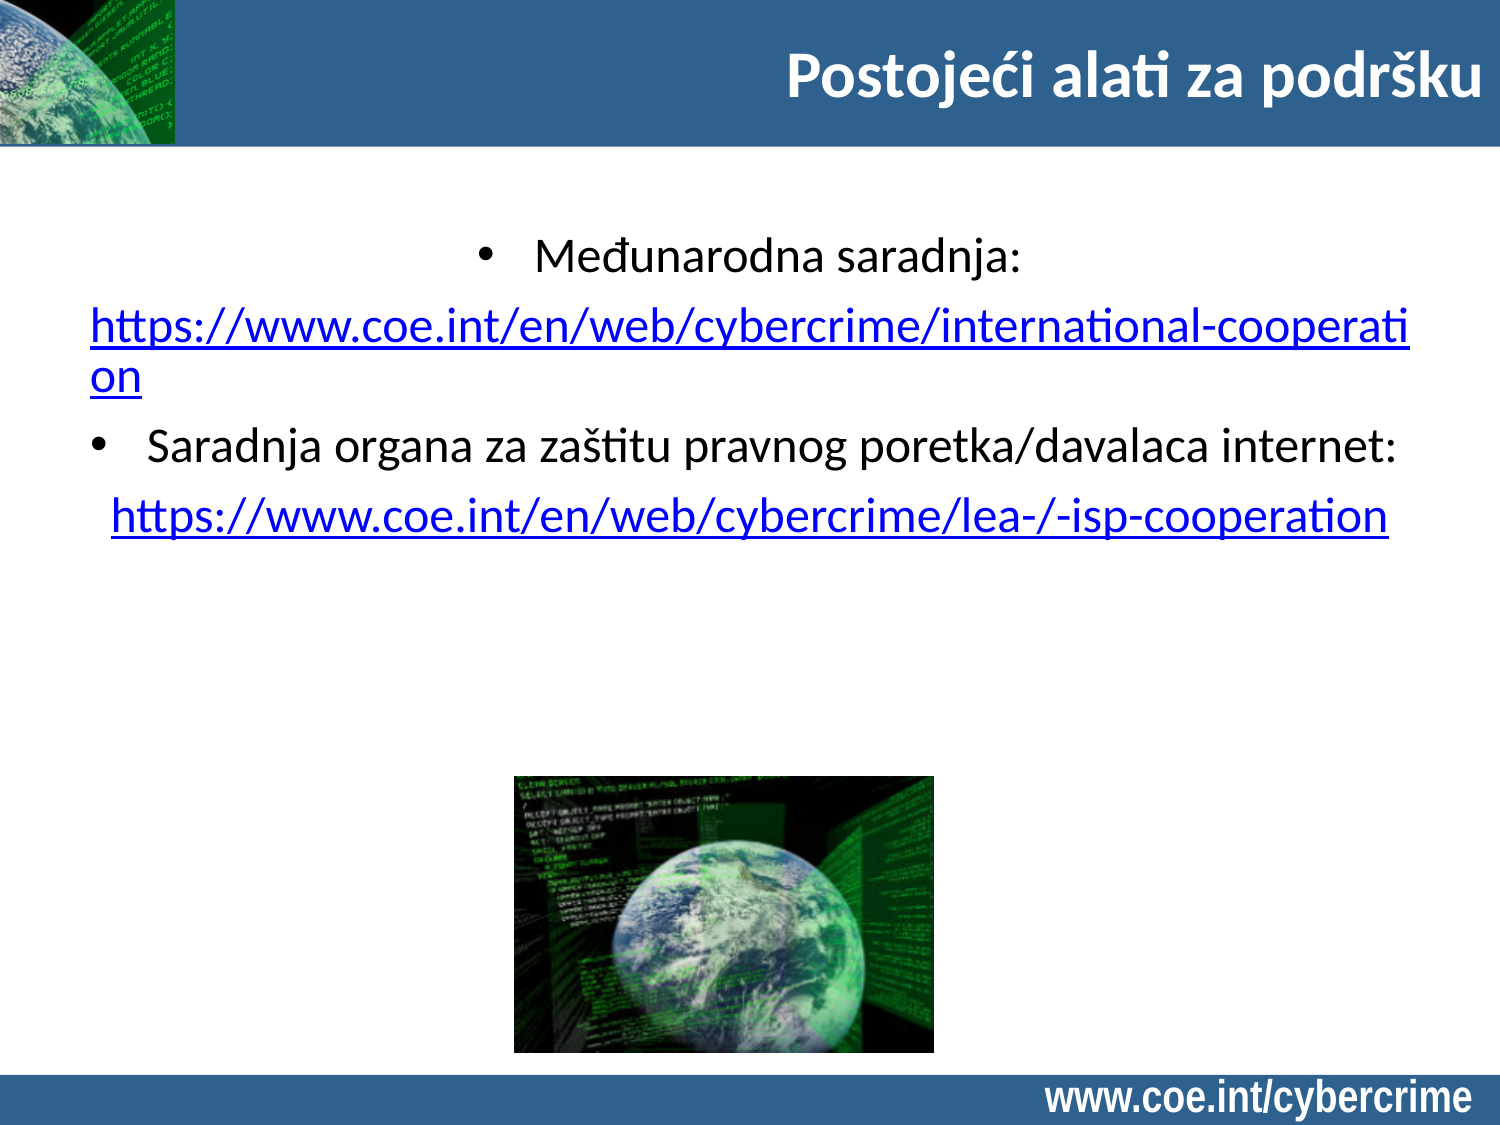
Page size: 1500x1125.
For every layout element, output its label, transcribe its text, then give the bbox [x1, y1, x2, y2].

picture [0, 0, 175, 144]
text_box www.coe.int/cybercrime [1030, 1059, 1500, 1125]
picture [514, 775, 934, 1053]
text_box Međunarodna saradnja: https://www.coe.int/en/web/cybercrime/international-cooperation Saradnja organa za zaštitu pravnog poretka/davalaca internet: https://www.coe.int/en/web/cybercrime/lea-/-isp-cooperation [74, 215, 1425, 869]
text_box [0, 1073, 1030, 1125]
text_box Postojeći alati za podršku [177, 0, 1500, 149]
